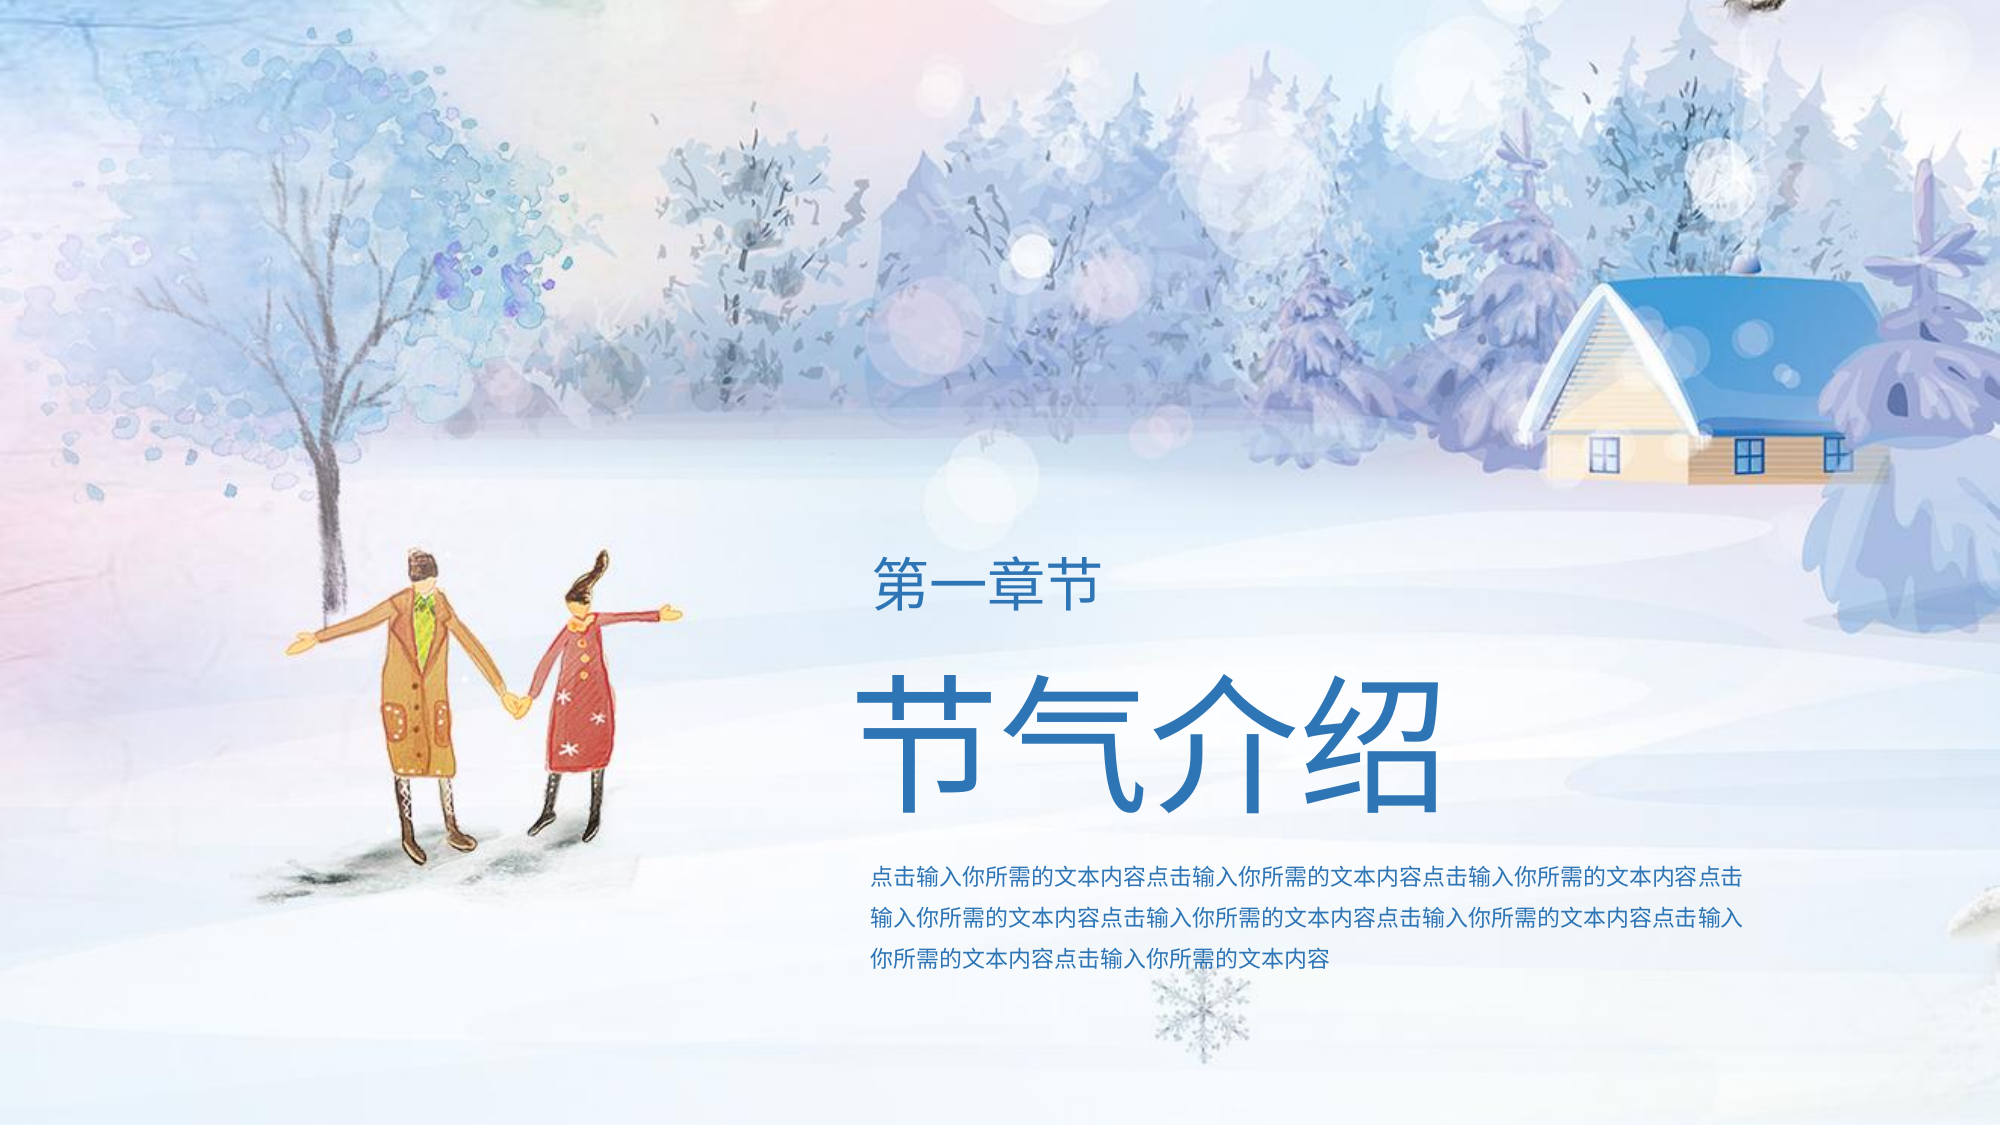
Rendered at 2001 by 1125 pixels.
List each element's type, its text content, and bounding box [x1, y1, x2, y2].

text_box 节气介绍 [834, 643, 1762, 839]
text_box 点击输入你所需的文本内容点击输入你所需的文本内容点击输入你所需的文本内容点击输入你所需的文本内容点击输入你所需的文本内容点击输入你所需的文本内容点击输入你所需的文本内容点击输入你所需的文本内容 [855, 840, 1762, 980]
picture [0, 0, 2000, 1125]
text_box 第一章节 [856, 541, 1144, 626]
